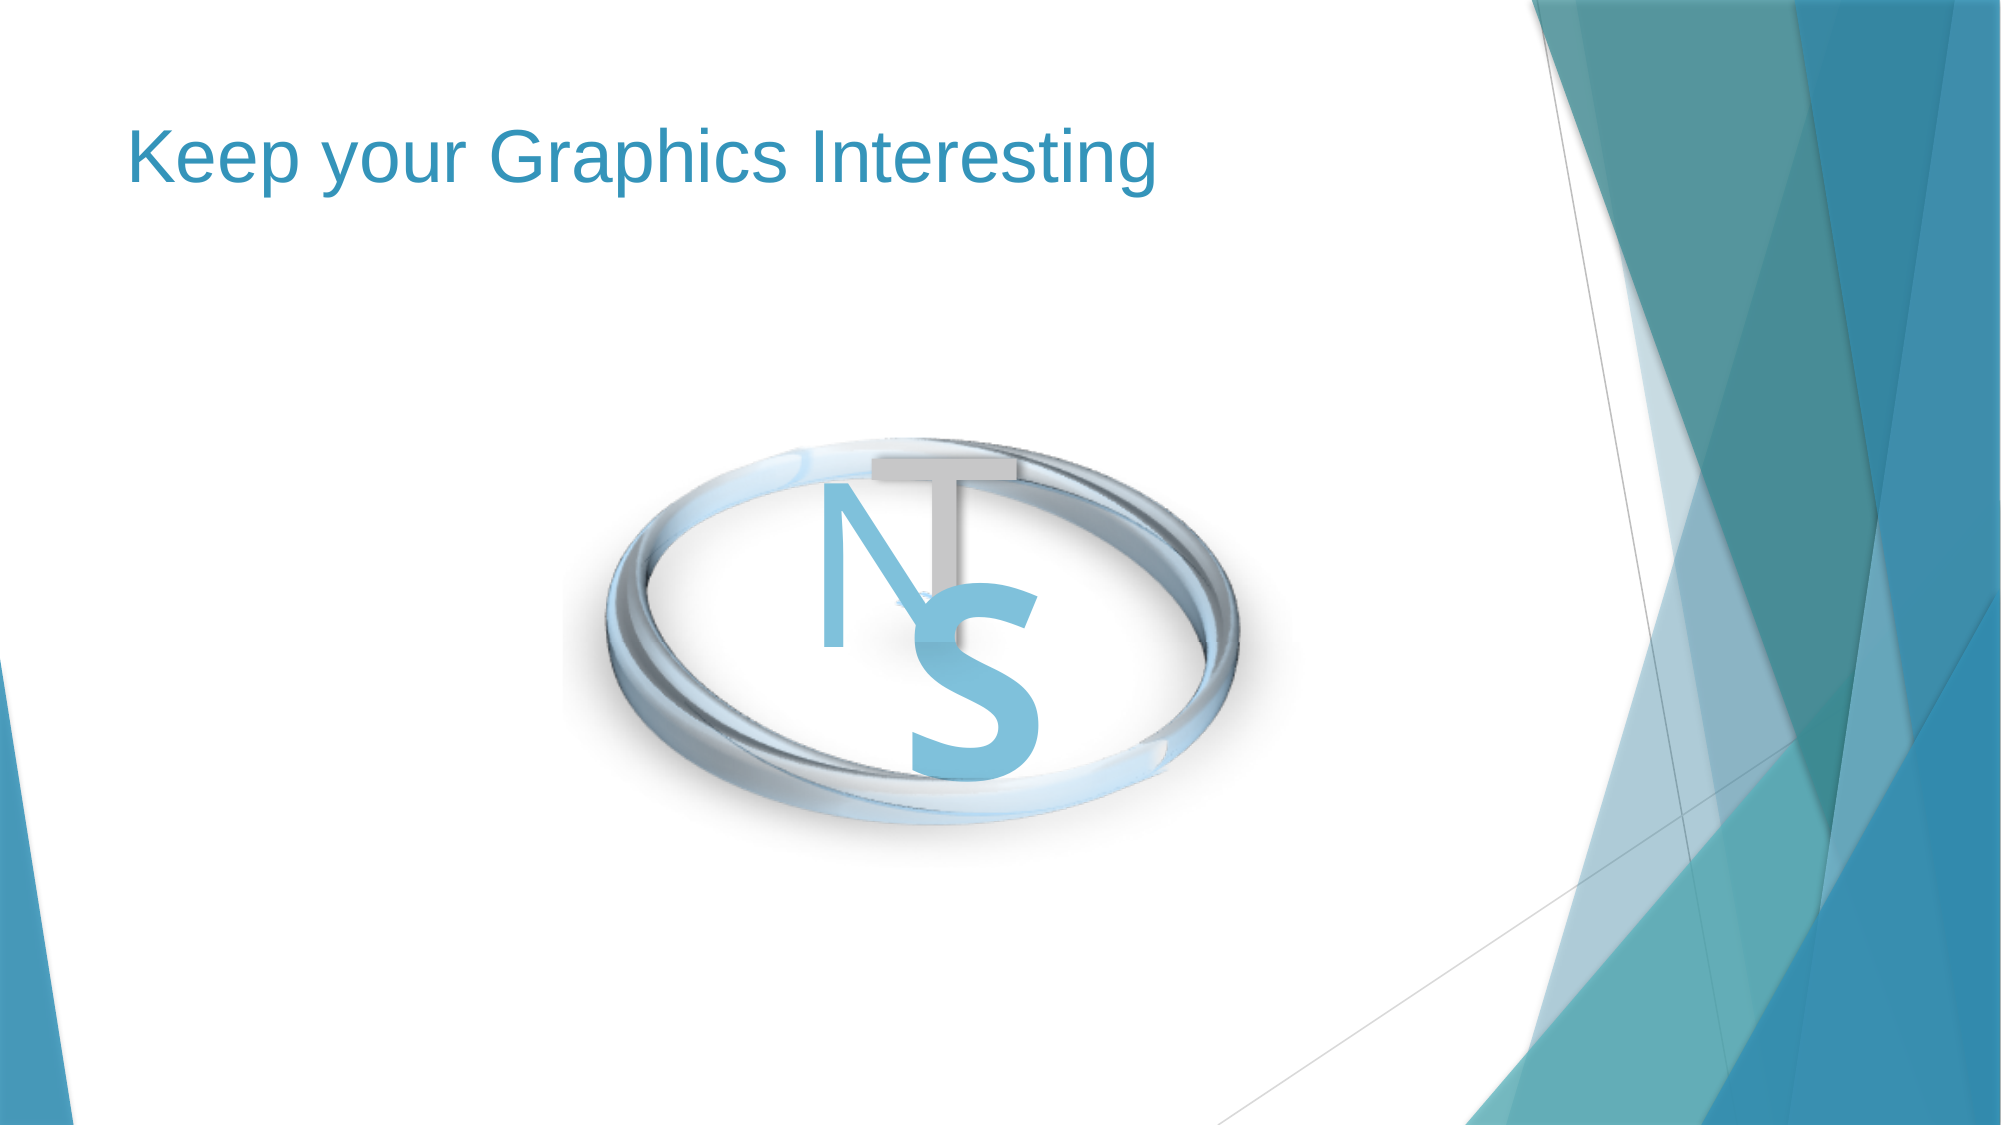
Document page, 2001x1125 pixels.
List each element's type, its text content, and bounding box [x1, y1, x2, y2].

title Keep your Graphics Interesting [111, 99, 1522, 317]
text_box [562, 409, 1318, 868]
